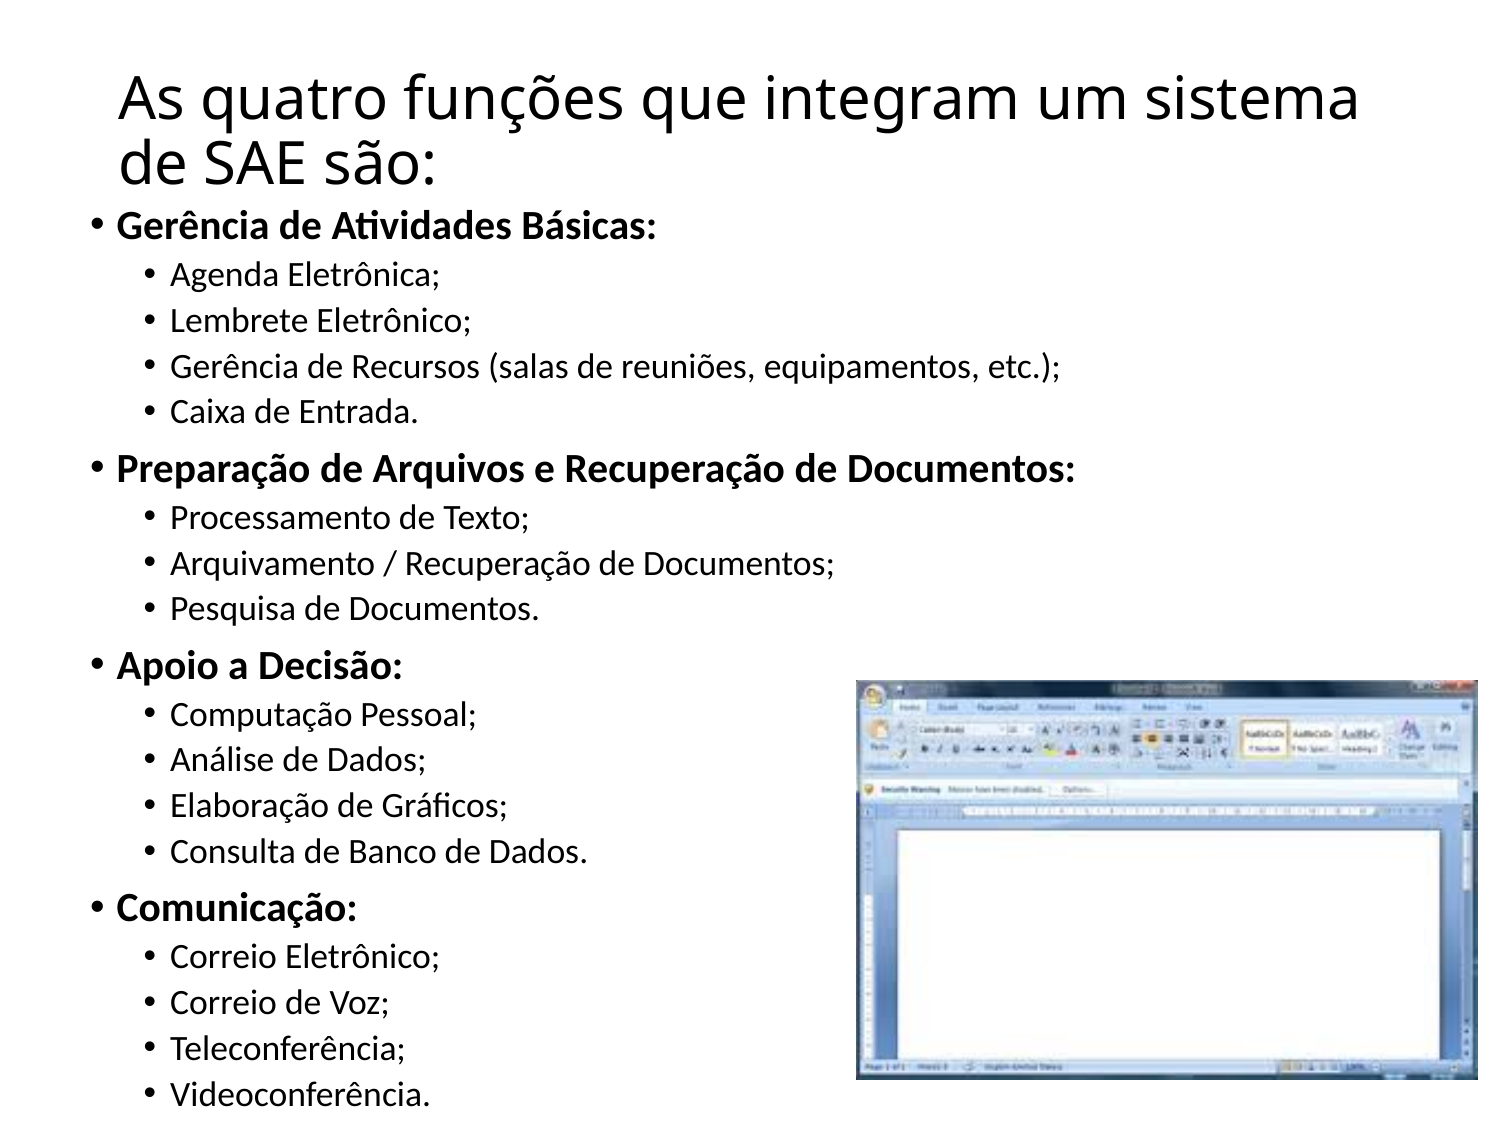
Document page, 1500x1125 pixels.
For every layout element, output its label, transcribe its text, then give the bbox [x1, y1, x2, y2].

list Gerência de Atividades Básicas: Agenda Eletrônica; Lembrete Eletrônico; Gerência de Recursos (salas de reuniões, equipamentos, etc.); Caixa de Entrada. Preparação de Arquivos e Recuperação de Documentos: Processamento de Texto; Arquivamento / Recuperação de Documentos; Pesquisa de Documentos. Apoio a Decisão: Computação Pessoal; Análise de Dados; Elaboração de Gráficos; Consulta de Banco de Dados. Comunicação: Correio Eletrônico; Correio de Voz; Teleconferência; Videoconferência. [75, 196, 1425, 1125]
picture [856, 680, 1478, 1080]
title As quatro funções que integram um sistema de SAE são: [103, 59, 1397, 196]
